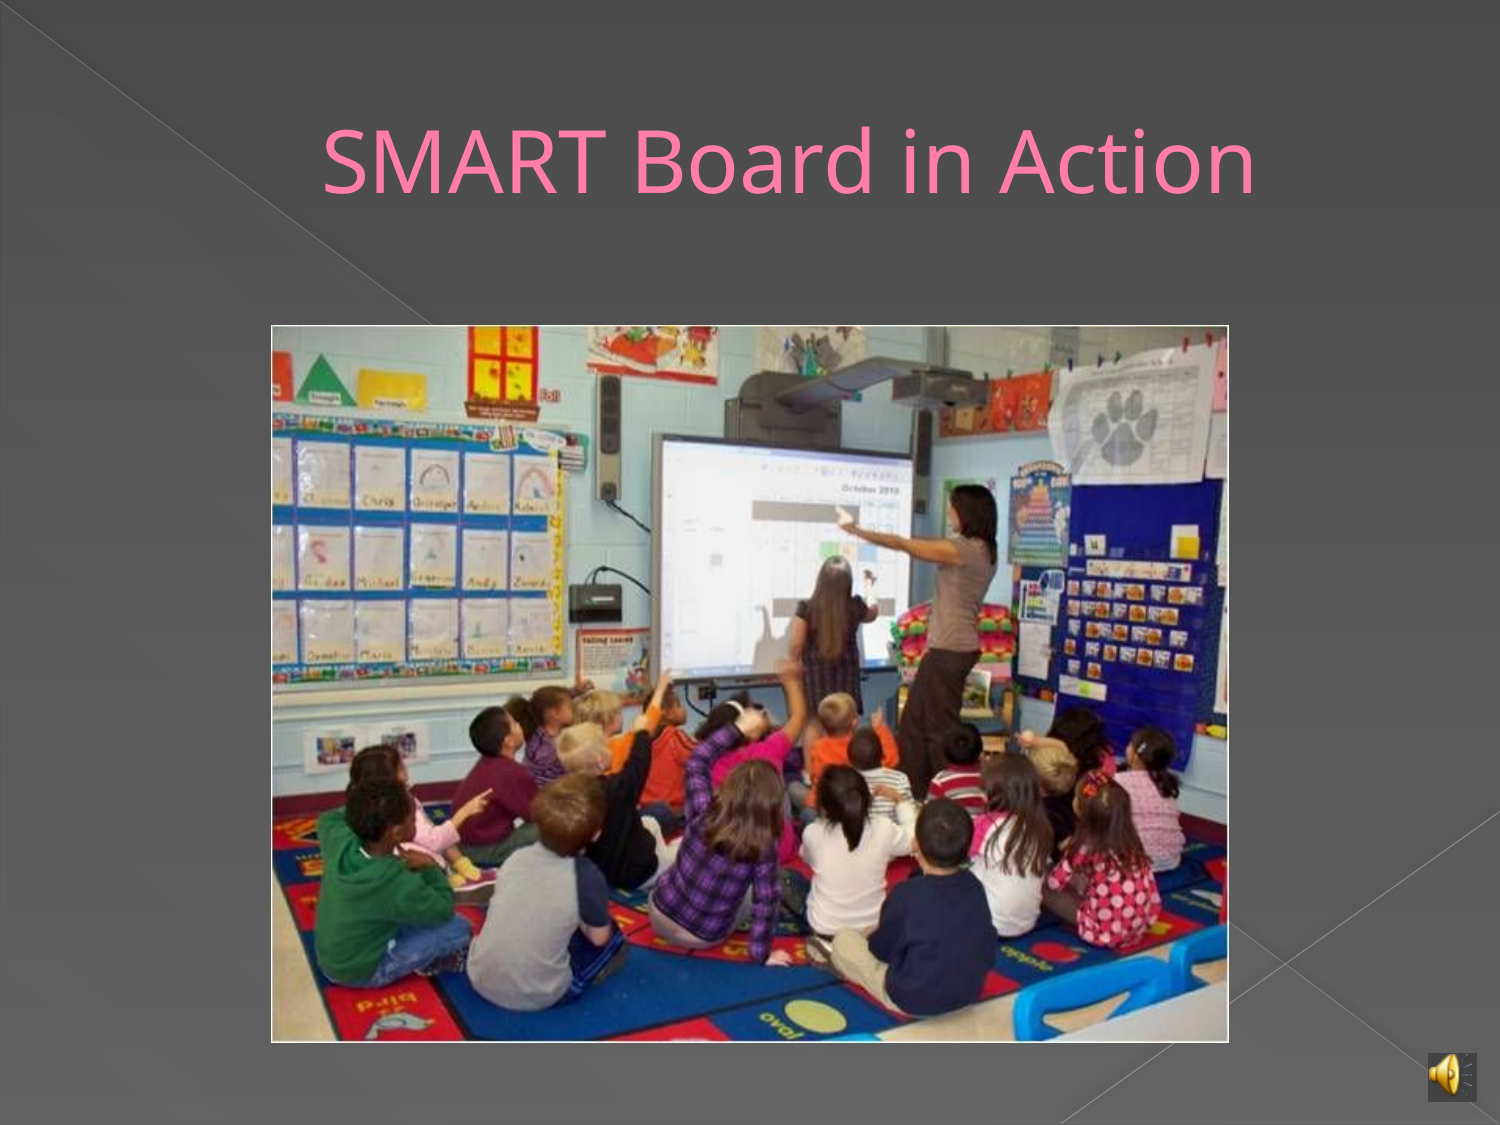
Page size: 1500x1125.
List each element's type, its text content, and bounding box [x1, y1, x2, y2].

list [271, 324, 1229, 1043]
title SMART Board in Action [75, 43, 1425, 274]
picture [1427, 1052, 1478, 1103]
